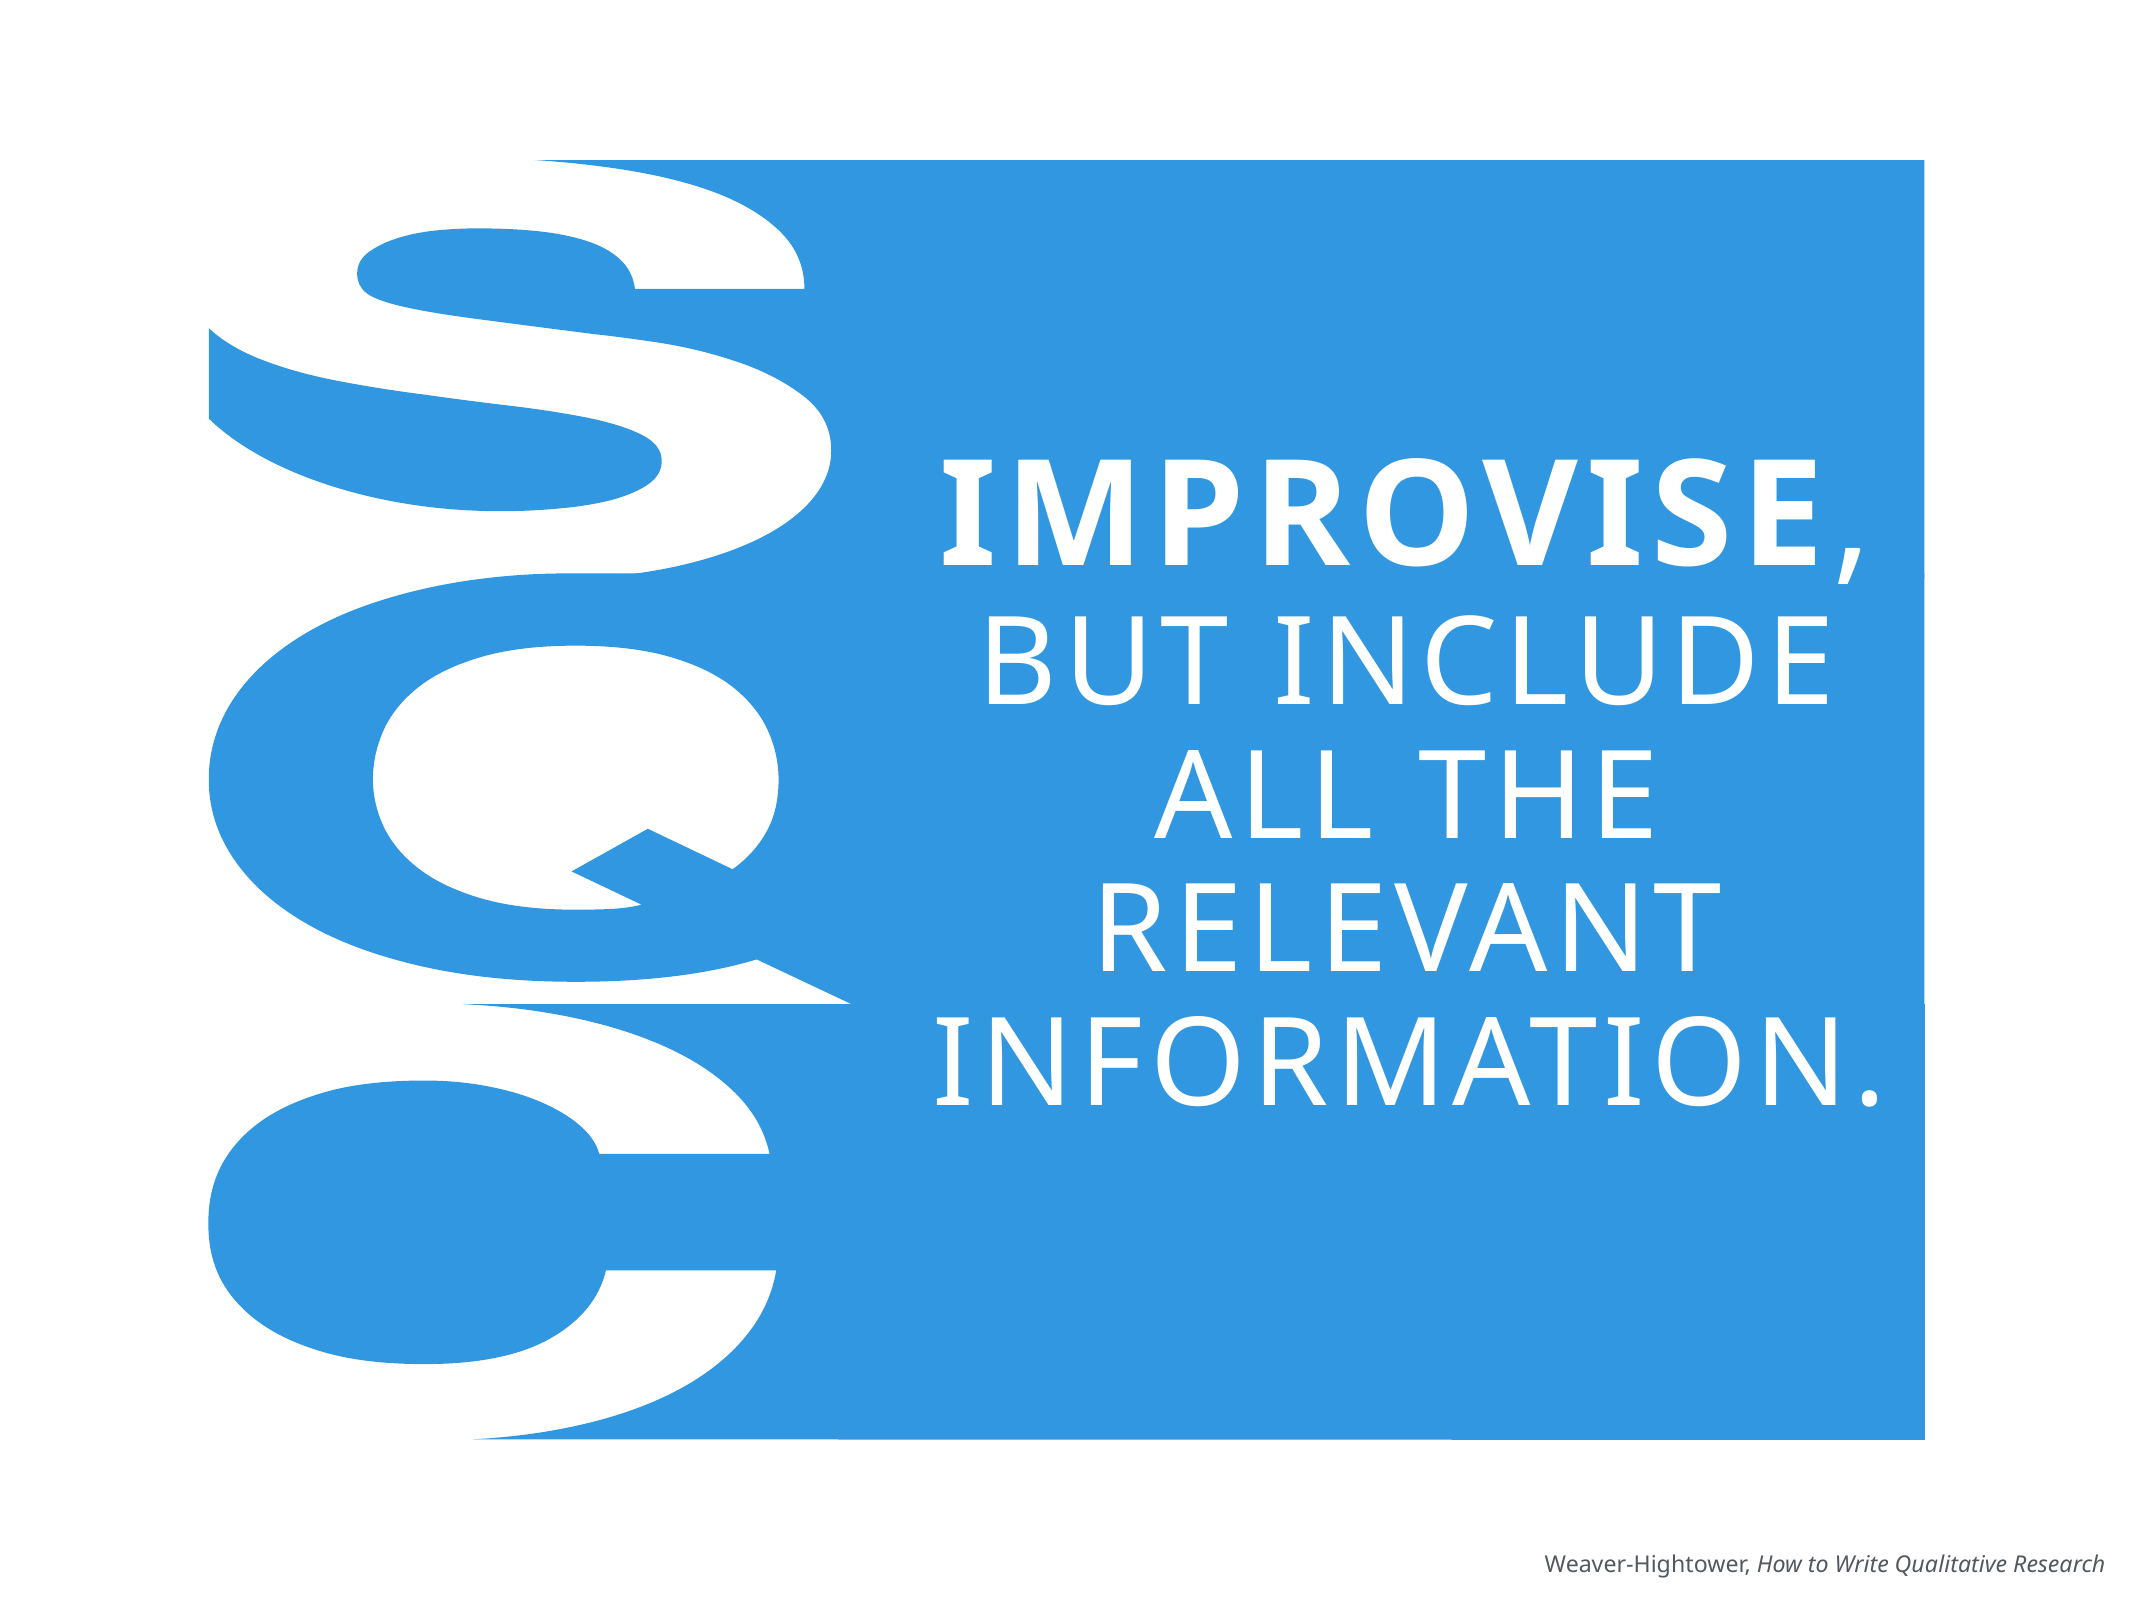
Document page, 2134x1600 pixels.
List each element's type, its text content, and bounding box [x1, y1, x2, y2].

text_box Improvise, But include All the relevant information. [898, 436, 1922, 1146]
